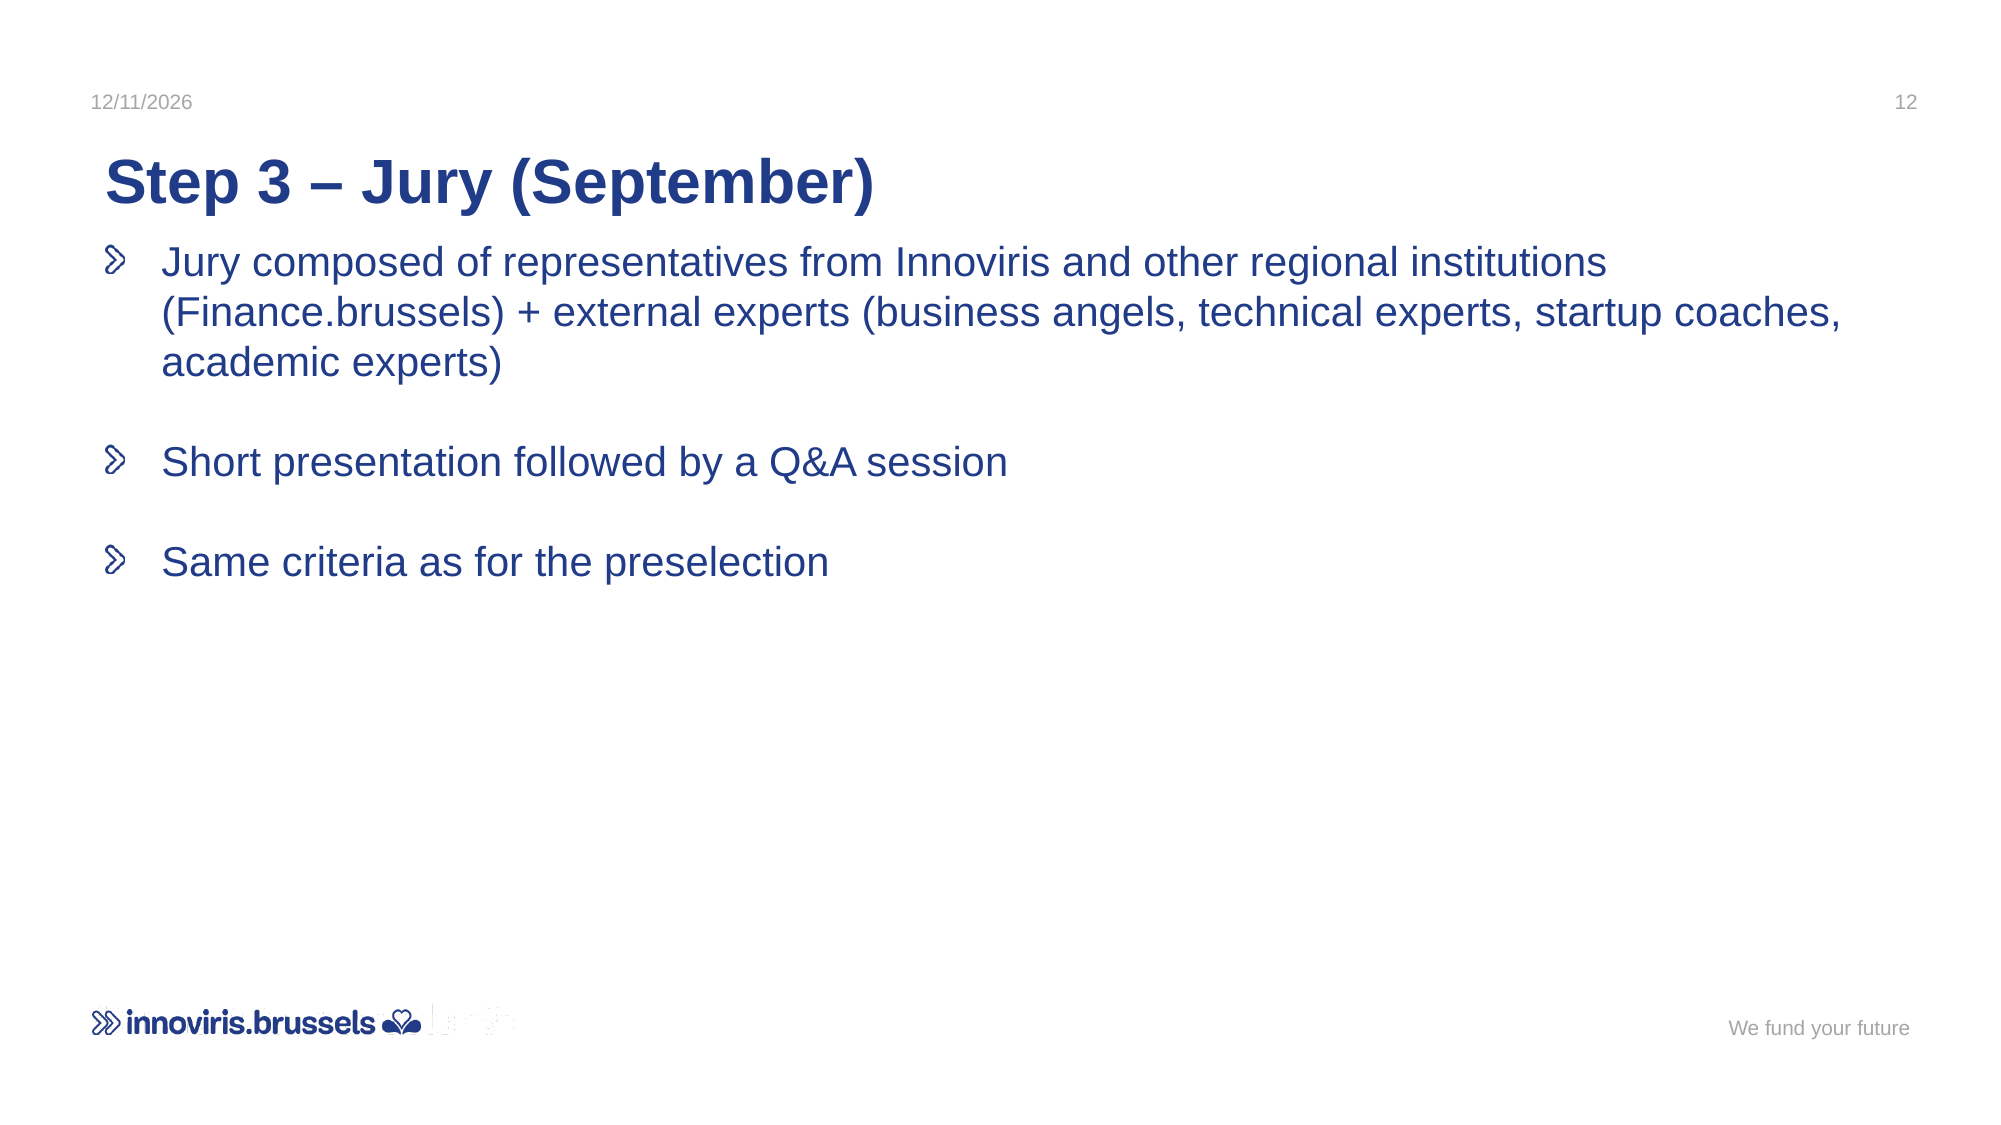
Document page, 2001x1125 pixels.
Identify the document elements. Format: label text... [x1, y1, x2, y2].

picture [105, 444, 125, 474]
slide_number 12 [1482, 70, 1933, 131]
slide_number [75, 70, 526, 131]
picture [105, 544, 125, 574]
list Jury composed of representatives from Innoviris and other regional institutions (Finance.brussels) + external experts (business angels, technical experts, startup coaches, academic experts) Short presentation followed by a Q&A session Same criteria as for the preselection [90, 226, 1910, 697]
footer We fund your future [1250, 996, 1926, 1057]
picture [105, 244, 125, 274]
list Step 3 – Jury (September) [90, 133, 1910, 225]
picture [90, 1002, 514, 1035]
